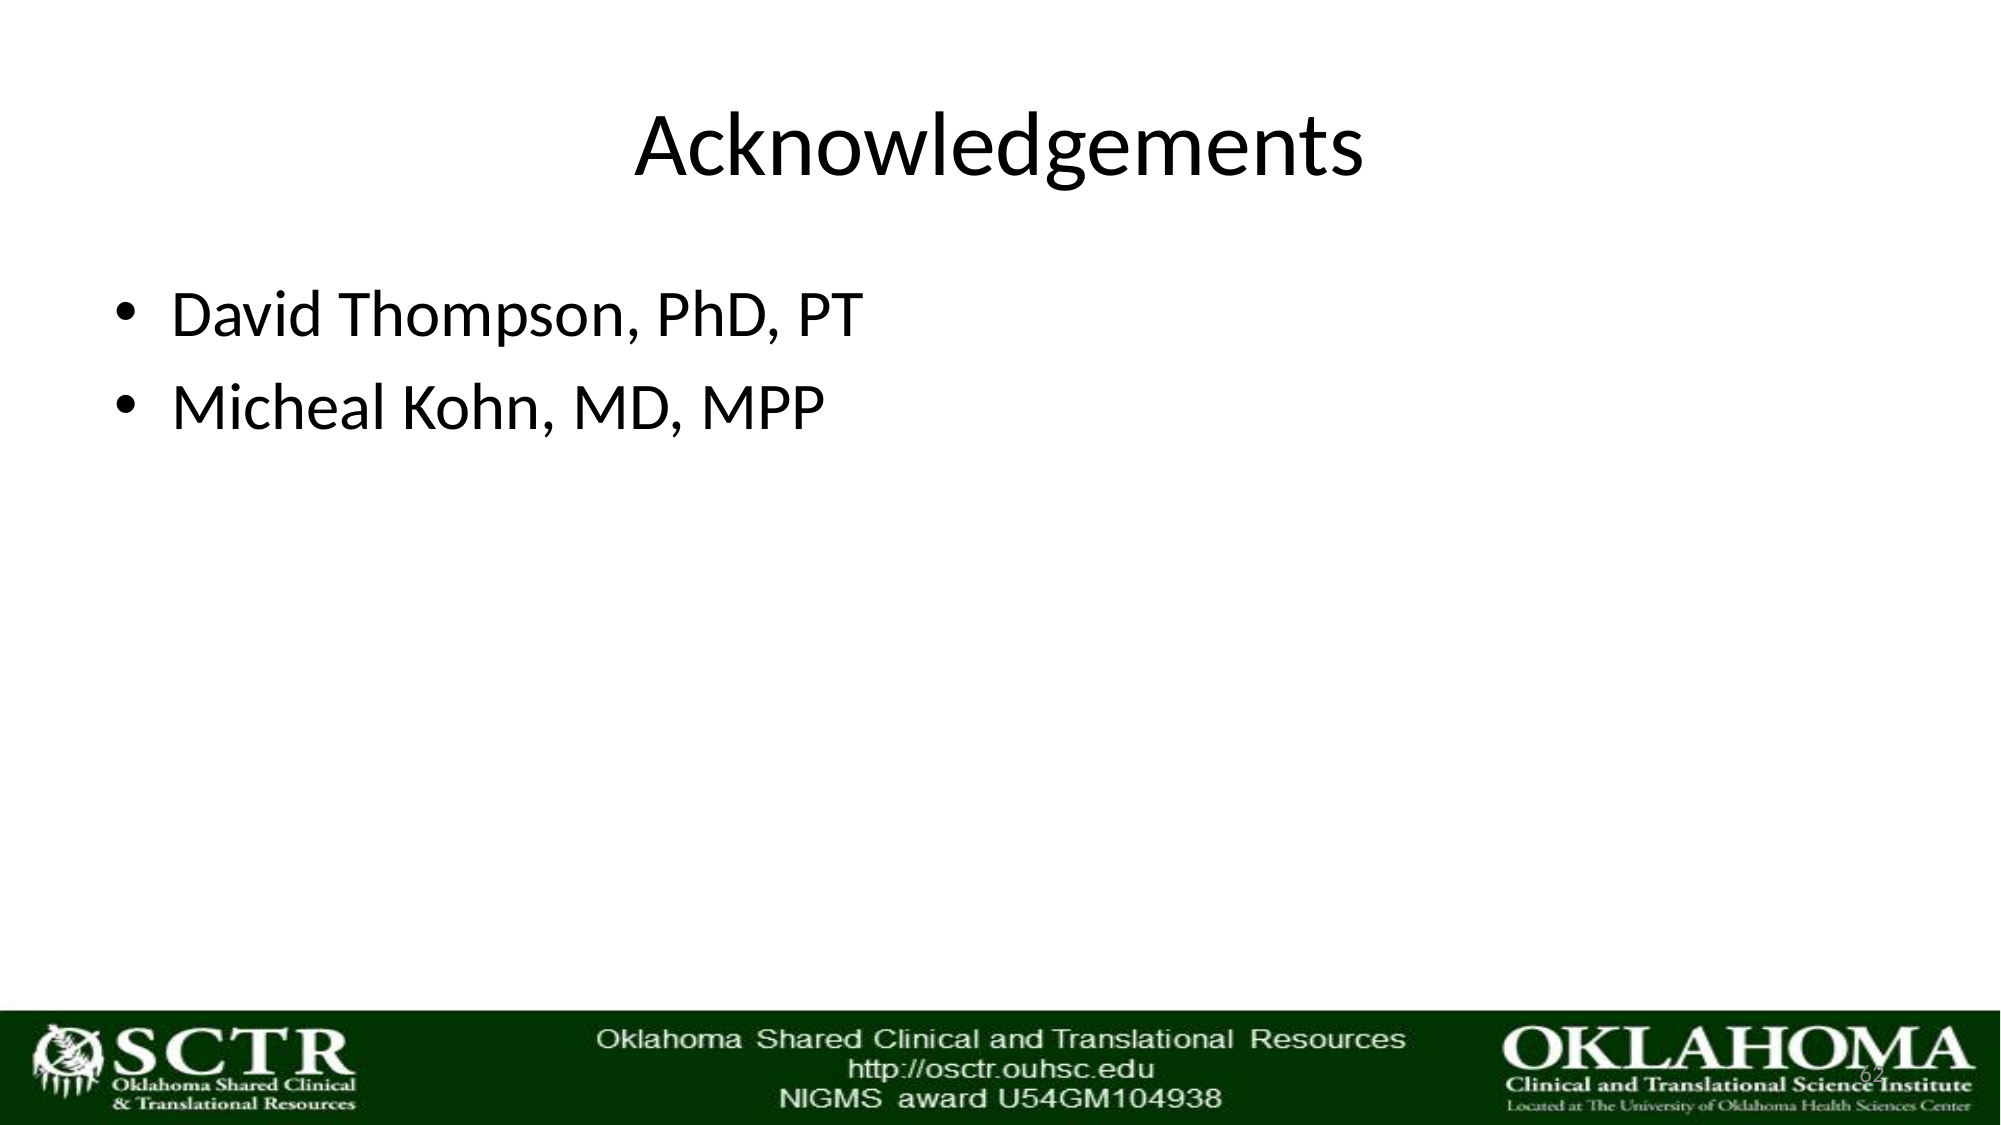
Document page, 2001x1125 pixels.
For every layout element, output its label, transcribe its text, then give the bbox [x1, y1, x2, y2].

slide_number 62 [1433, 1042, 1900, 1103]
picture [0, 0, 2001, 1125]
title Acknowledgements [99, 45, 1900, 233]
list David Thompson, PhD, PT Micheal Kohn, MD, MPP [99, 262, 1900, 1005]
